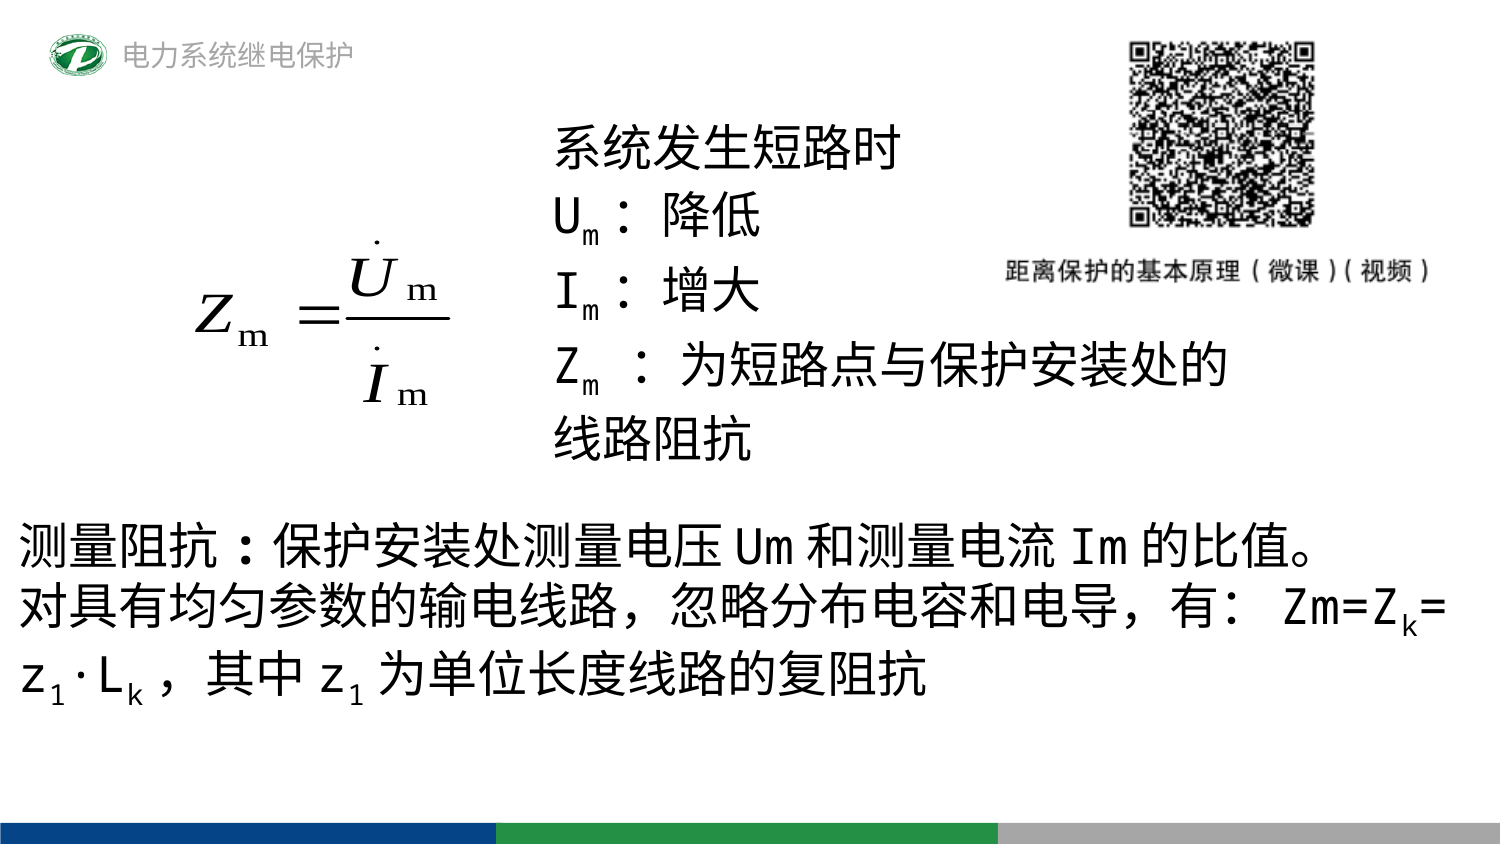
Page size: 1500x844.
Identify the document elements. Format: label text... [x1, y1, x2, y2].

picture [41, 19, 118, 91]
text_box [182, 208, 464, 419]
text_box [0, 821, 494, 844]
text_box 系统发生短路时 Um：降低 Im：增大 Zm ：为短路点与保护安装处的线路阻抗 [537, 102, 1288, 475]
text_box [494, 821, 996, 844]
text_box 测量阻抗:保护安装处测量电压Um和测量电流Im的比值。 对具有均匀参数的输电线路，忽略分布电容和电导，有：Zm=Zk= z1·Lk，其中z1为单位长度线路的复阻抗 [4, 506, 1500, 719]
text_box [996, 821, 1500, 844]
text_box 电力系统继电保护 [122, 29, 370, 80]
picture [997, 24, 1449, 294]
